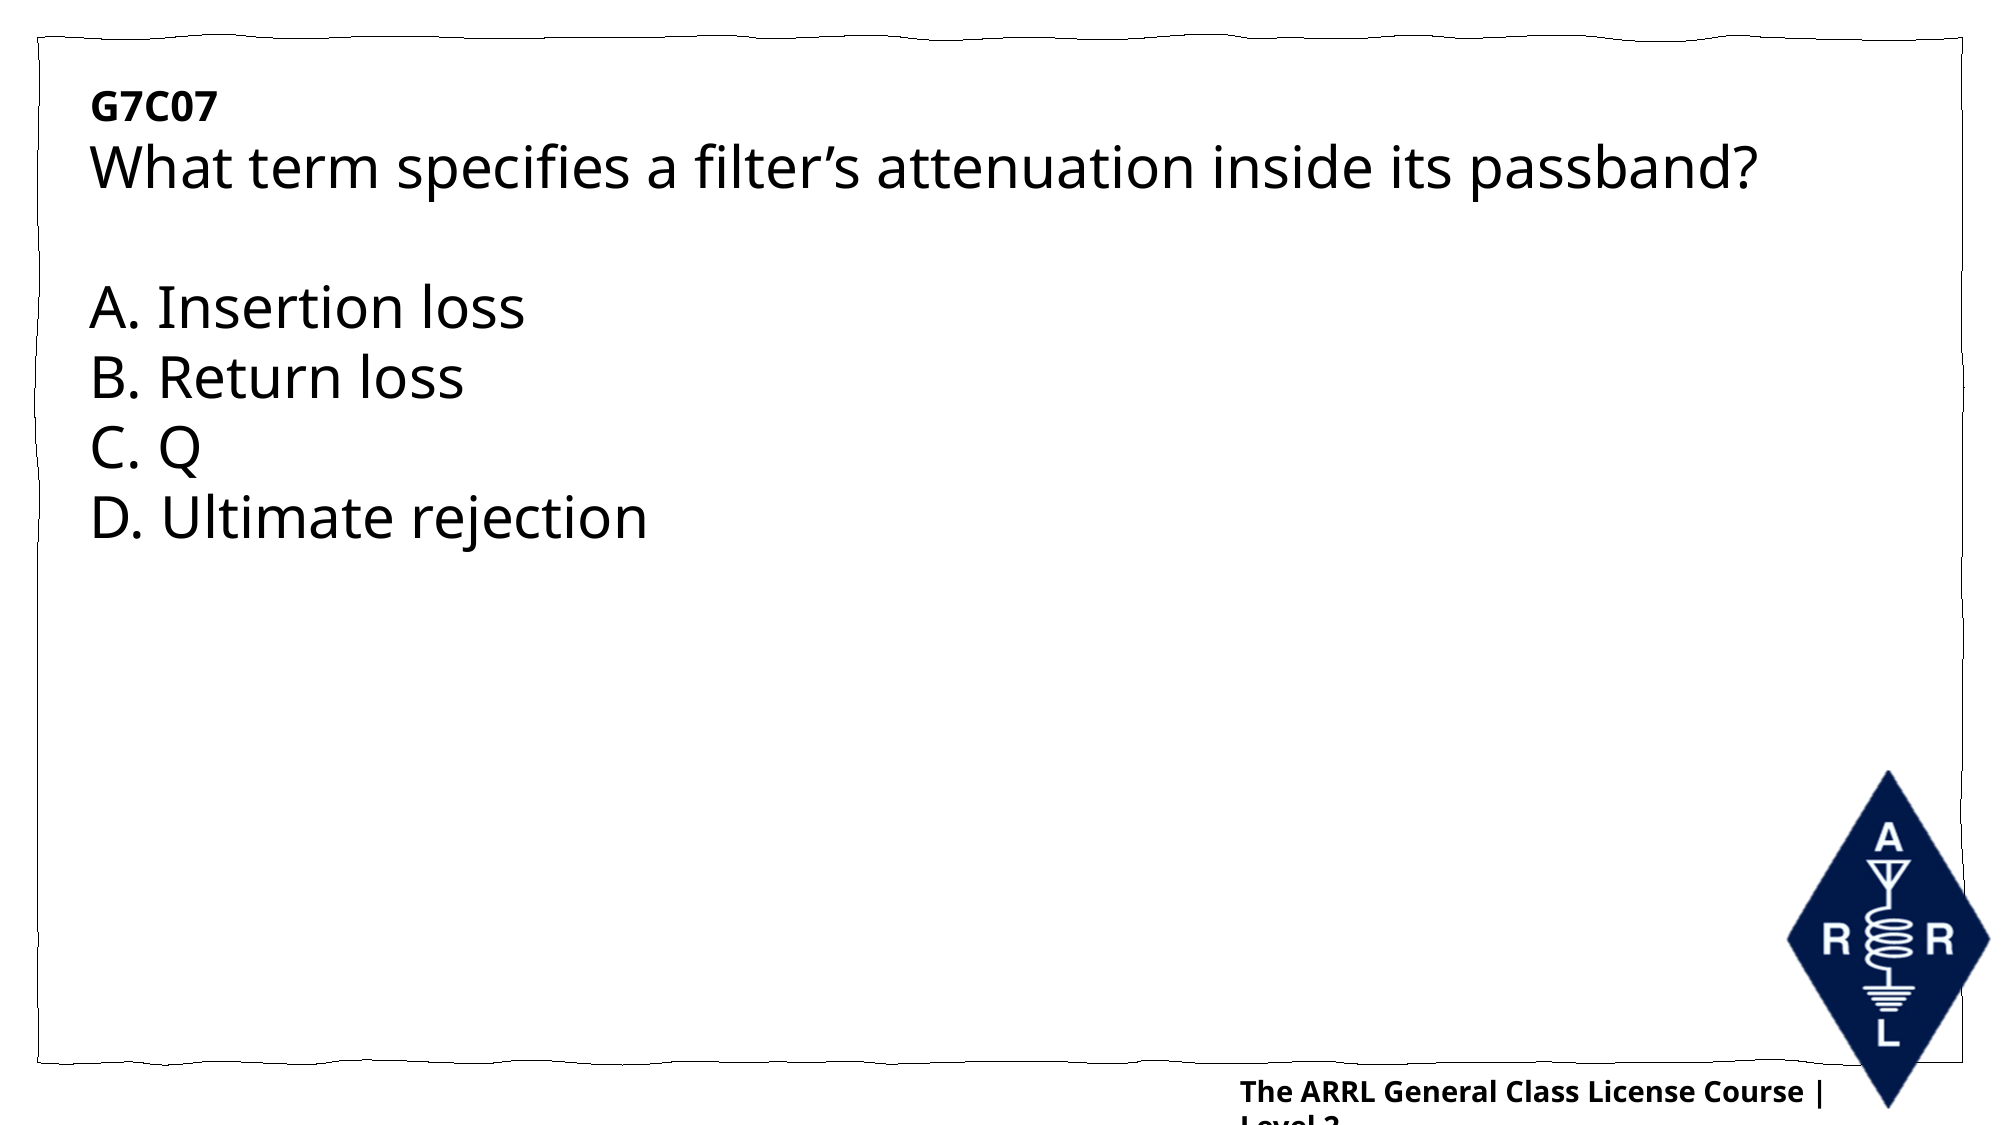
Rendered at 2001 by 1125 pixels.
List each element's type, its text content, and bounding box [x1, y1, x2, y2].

picture [1773, 752, 1999, 1125]
text_box G7C07 What term specifies a filter’s attenuation inside its passband? A. Insertion loss B. Return loss C. Q D. Ultimate rejection [75, 72, 1850, 558]
